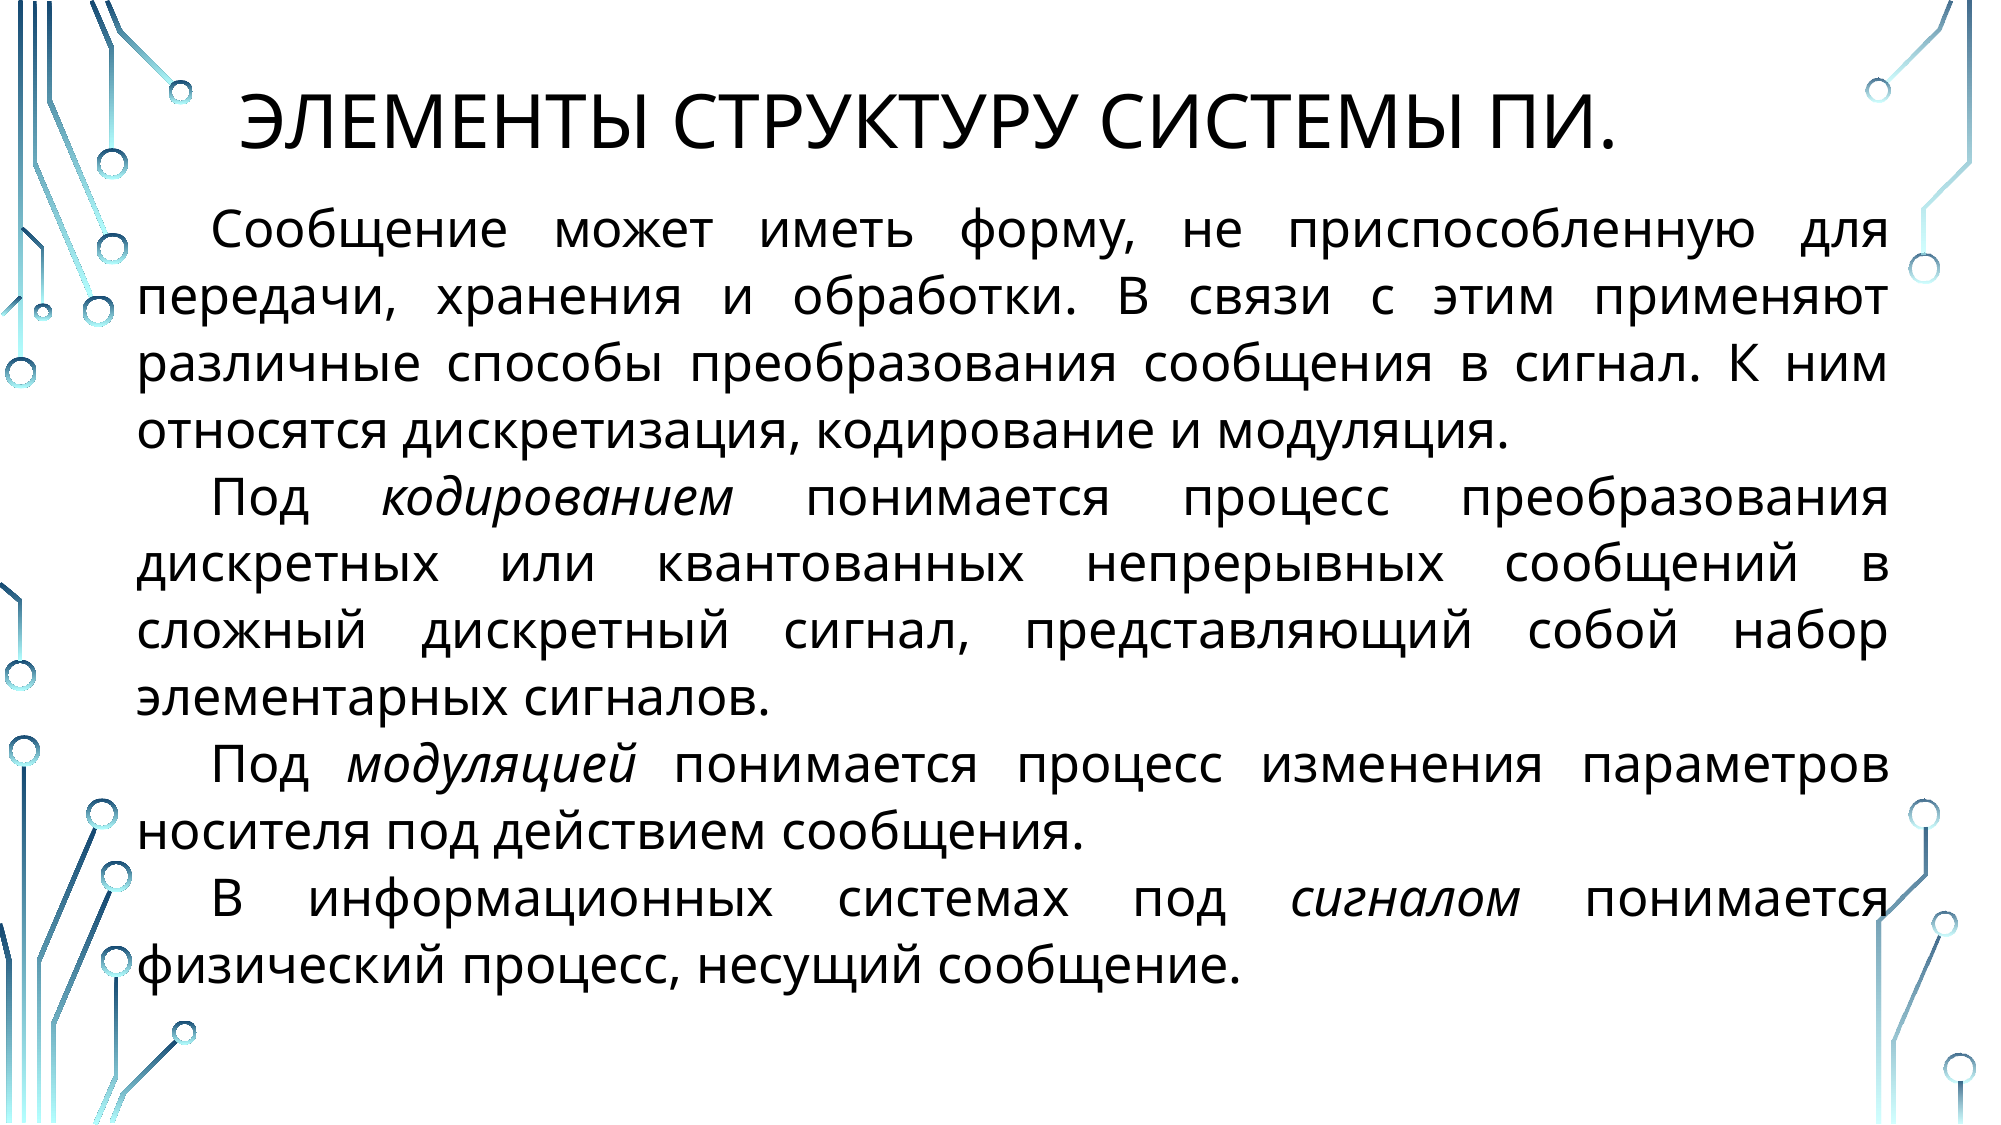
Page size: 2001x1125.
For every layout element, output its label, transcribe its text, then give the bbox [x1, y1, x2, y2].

title ЭЛЕМЕНТЫ СТРУКТУРУ СИСТЕМЫ пи. [224, 3, 1850, 183]
text_box Сообщение может иметь форму, не приспособленную для передачи, хранения и обработки. В связи с этим применяют различные способы преобразования сообщения в сигнал. К ним относятся дискретизация, кодирование и модуляция. Под кодированием понимается процесс преобразования дискретных или квантованных непрерывных сообщений в сложный дискретный сигнал, представляющий собой набор элементарных сигналов. Под модуляцией понимается процесс изменения параметров носителя под действием сообщения. В информационных системах под сигналом понимается физический процесс, несущий сообщение. [121, 183, 1906, 1001]
